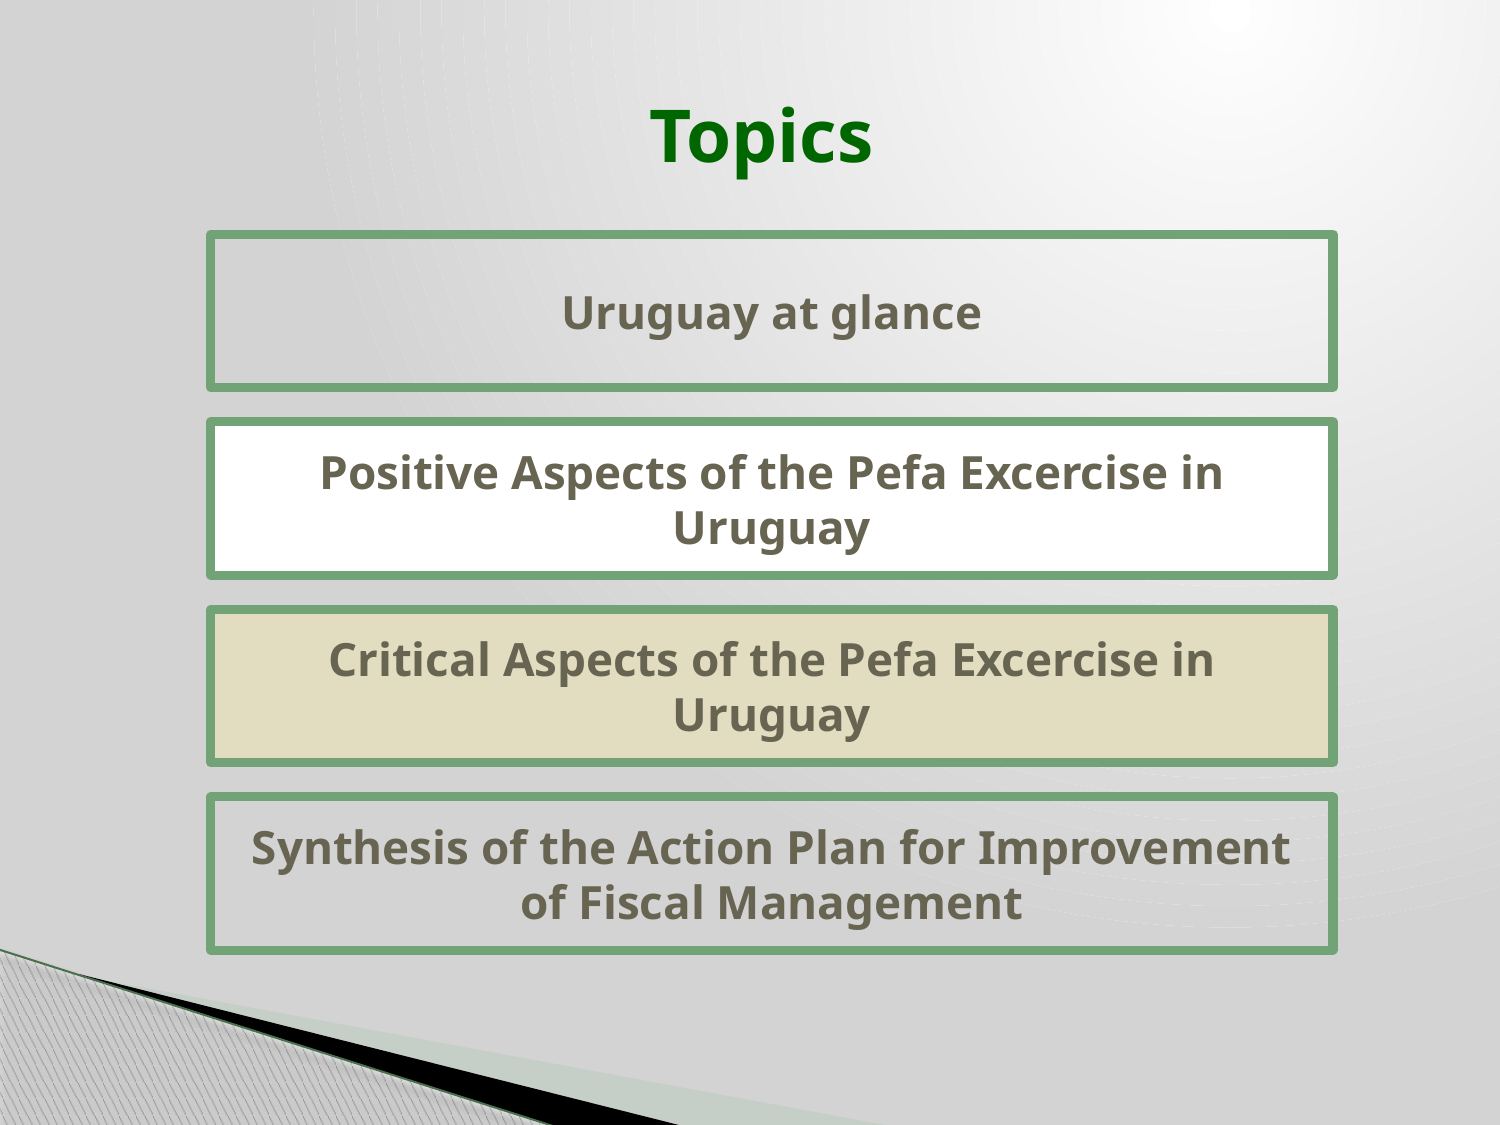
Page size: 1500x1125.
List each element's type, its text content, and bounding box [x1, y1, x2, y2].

text_box Synthesis of the Action Plan for Improvement of Fiscal Management [206, 792, 1338, 955]
text_box Critical Aspects of the Pefa Excercise in Uruguay [206, 605, 1338, 767]
text_box Uruguay at glance [206, 230, 1338, 392]
text_box Positive Aspects of the Pefa Excercise in Uruguay [206, 417, 1338, 580]
text_box Topics [199, 82, 1325, 230]
